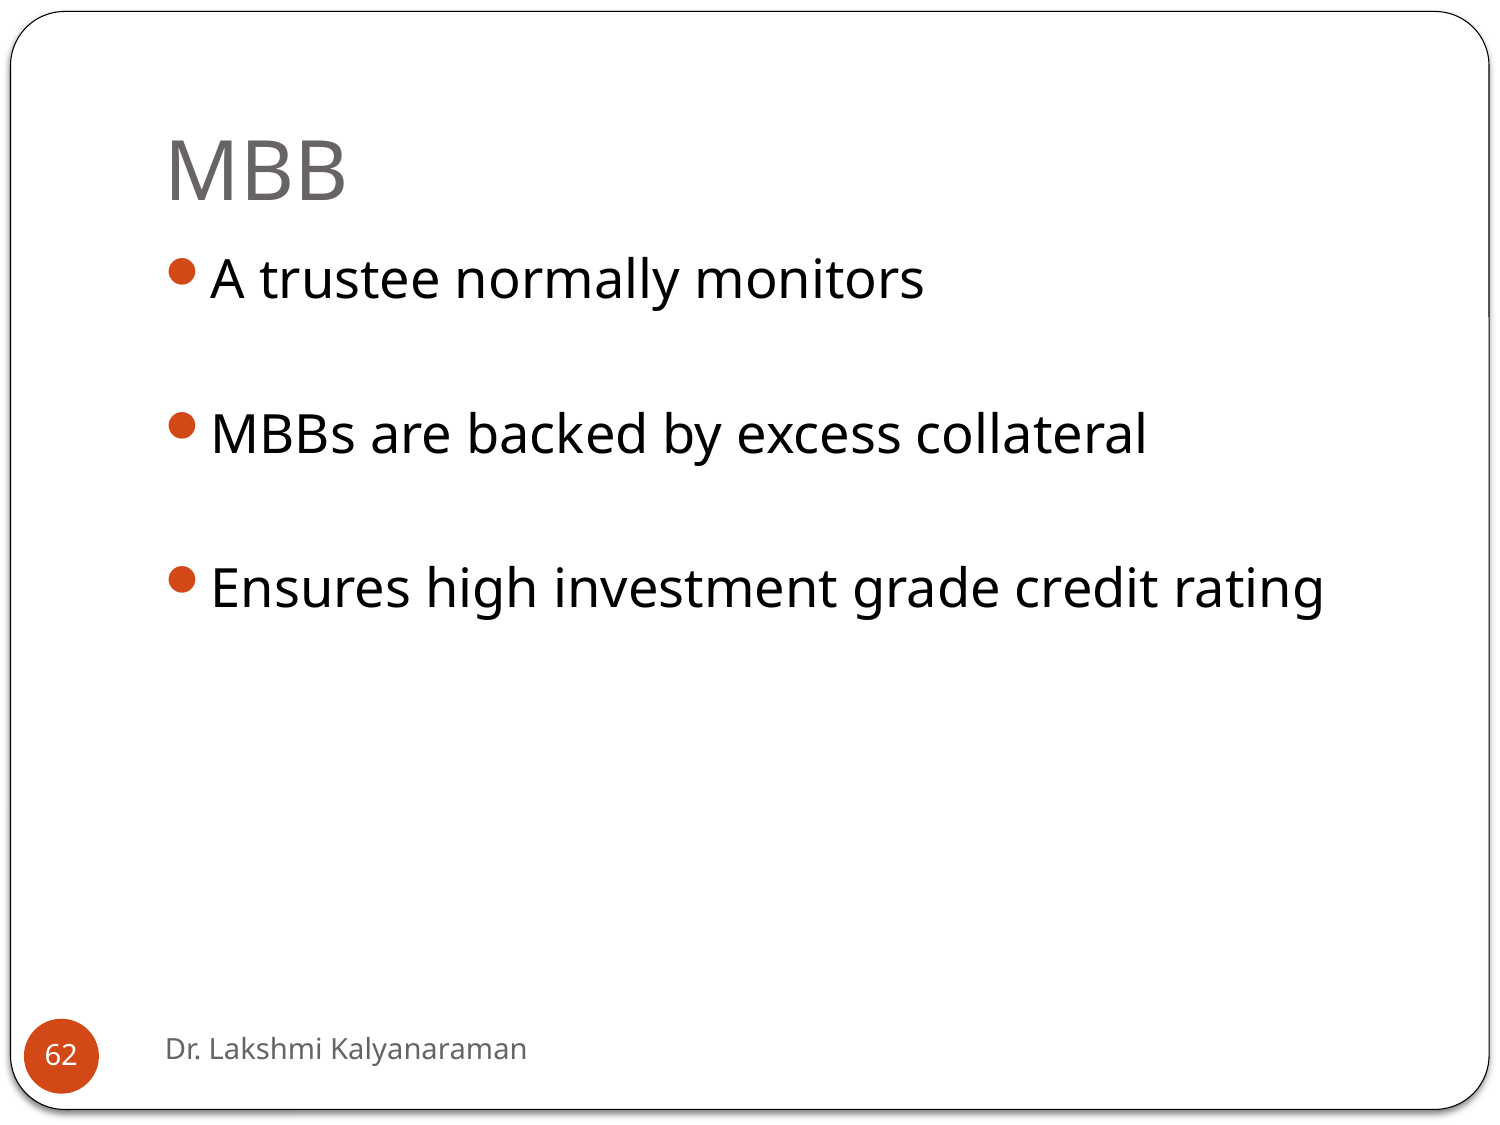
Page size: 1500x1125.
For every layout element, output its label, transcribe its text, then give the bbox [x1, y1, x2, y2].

title MBB [150, 45, 1425, 233]
list A trustee normally monitors MBBs are backed by excess collateral Ensures high investment grade credit rating [150, 237, 1425, 988]
slide_number 62 [23, 1018, 99, 1094]
footer Dr. Lakshmi Kalyanaraman [150, 1012, 800, 1088]
